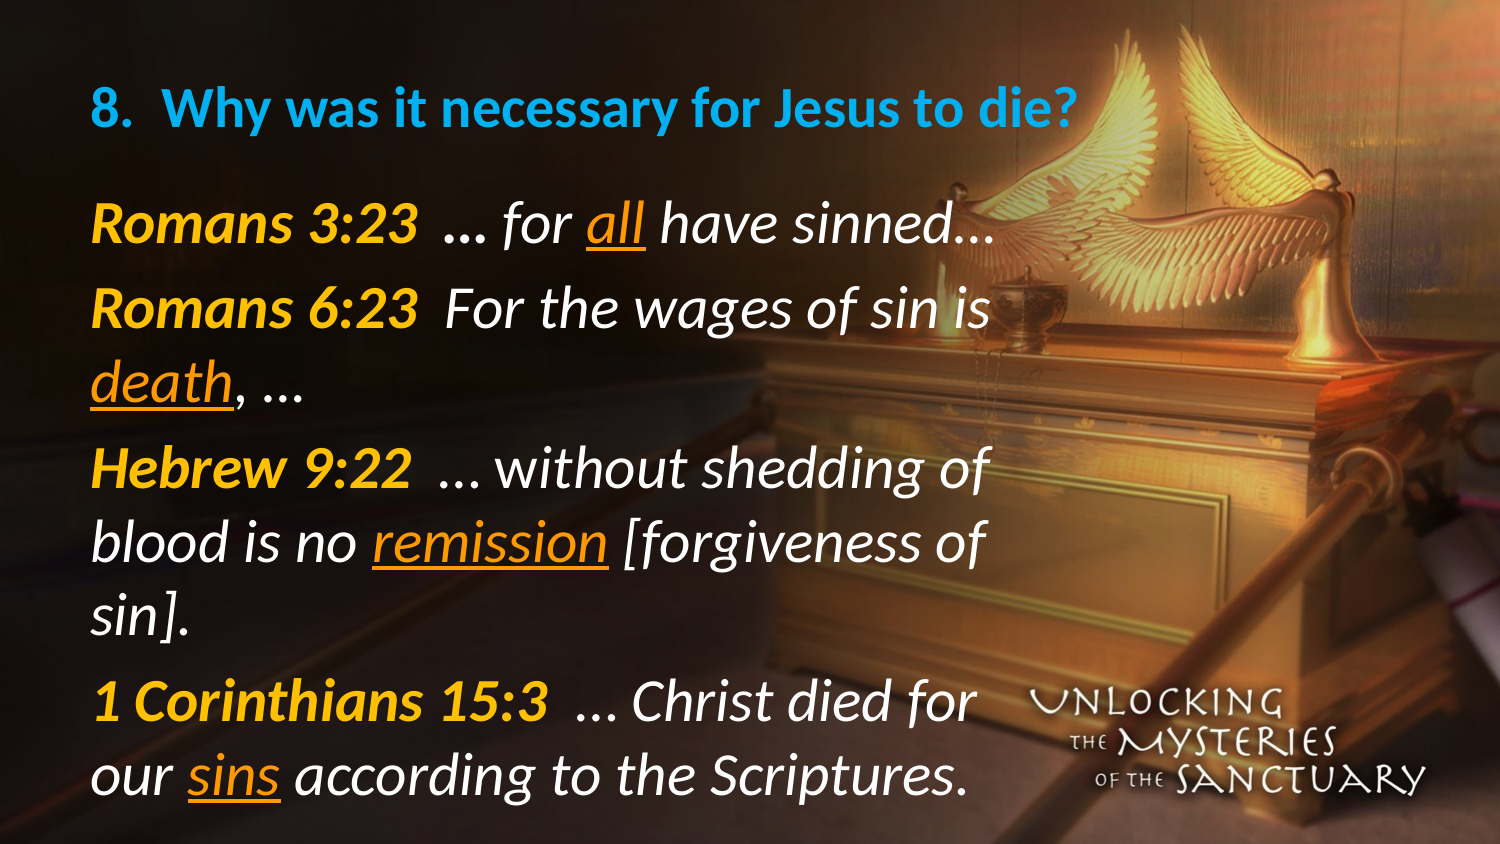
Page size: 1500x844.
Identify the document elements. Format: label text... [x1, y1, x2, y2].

list Romans 3:23 … for all have sinned… Romans 6:23 For the wages of sin is death, … Hebrew 9:22 … without shedding of blood is no remission [forgiveness of sin]. 1 Corinthians 15:3 … Christ died for our sins according to the Scriptures. [75, 174, 1023, 844]
picture [0, 0, 1500, 844]
title 8. Why was it necessary for Jesus to die? [75, 33, 1425, 175]
